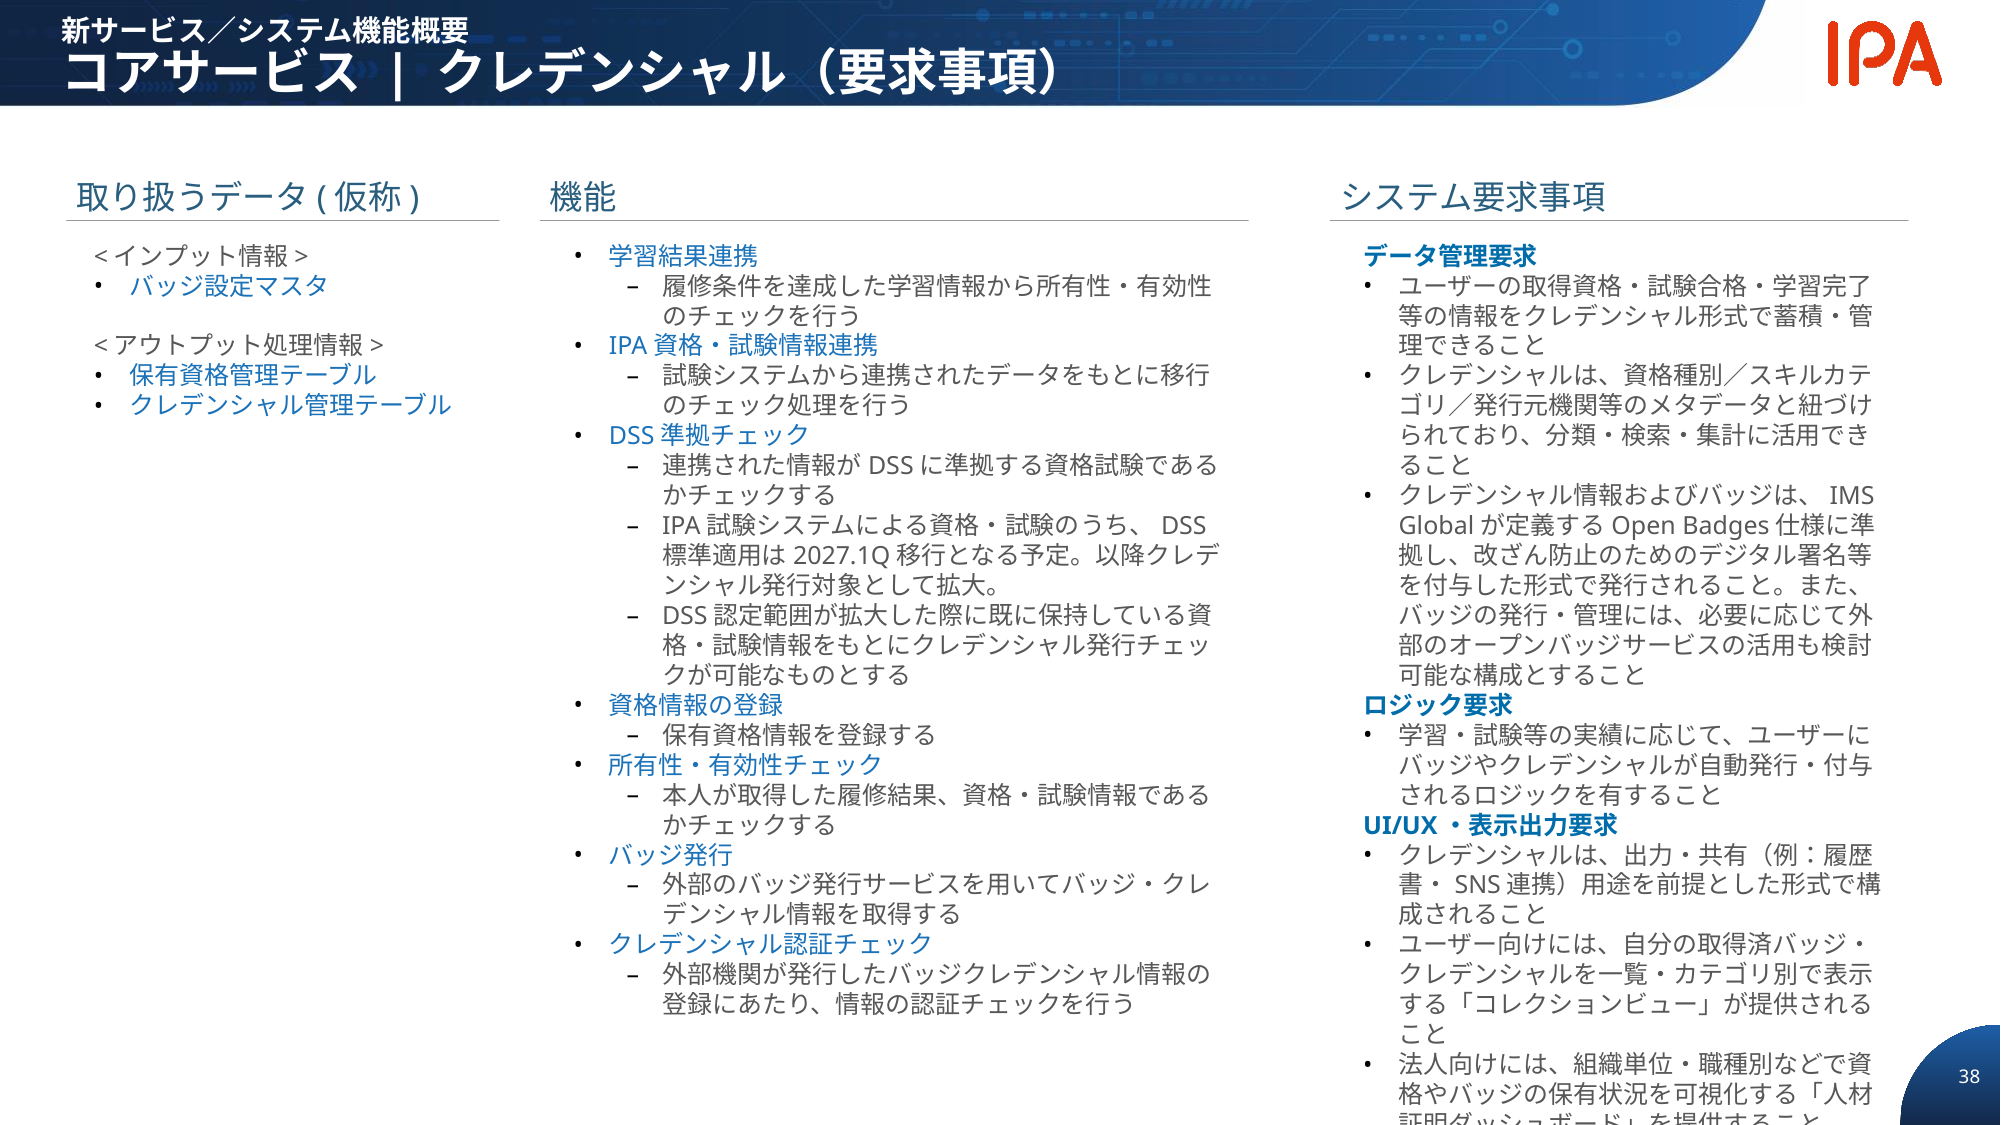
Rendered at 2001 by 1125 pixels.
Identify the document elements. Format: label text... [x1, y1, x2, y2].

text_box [60, 174, 500, 221]
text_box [534, 174, 1249, 221]
picture [1828, 21, 1942, 86]
text_box 新サービス／システム機能概要 コアサービス | クレデンシャル（要求事項） [61, 16, 1794, 92]
picture [0, 0, 1805, 108]
text_box システム要求事項 [1324, 174, 1904, 218]
text_box <インプット情報> バッジ設定マスタ <アウトプット処理情報> 保有資格管理テーブル クレデンシャル管理テーブル [60, 232, 500, 1040]
text_box データ管理要求 ユーザーの取得資格・試験合格・学習完了等の情報をクレデンシャル形式で蓄積・管理できること クレデンシャルは、資格種別／スキルカテゴリ／発行元機関等のメタデータと紐づけられており、分類・検索・集計に活用できること クレデンシャル情報およびバッジは、IMS Globalが定義するOpen Badges仕様に準拠し、改ざん防止のためのデジタル署名等を付与した形式で発行されること。また、バッジの発行・管理には、必要に応じて外部のオープンバッジサービスの活用も検討可能な構成とすること ロジック要求 学習・試験等の実績に応じて、ユーザーにバッジやクレデンシャルが自動発行・付与されるロジックを有すること UI/UX・表示出力要求 クレデンシャルは、出力・共有（例：履歴書・SNS連携）用途を前提とした形式で構成されること ユーザー向けには、自分の取得済バッジ・クレデンシャルを一覧・カテゴリ別で表示する「コレクションビュー」が提供されること 法人向けには、組織単位・職種別などで資格やバッジの保有状況を可視化する「人材証明ダッシュボード」を提供すること [1330, 232, 1904, 384]
text_box 学習結果連携 履修条件を達成した学習情報から所有性・有効性のチェックを行う IPA資格・試験情報連携 試験システムから連携されたデータをもとに移行のチェック処理を行う DSS準拠チェック 連携された情報がDSSに準拠する資格試験であるかチェックする IPA試験システムによる資格・試験のうち、DSS標準適用は2027.1Q移行となる予定。以降クレデンシャル発行対象として拡大。 DSS認定範囲が拡大した際に既に保持している資格・試験情報をもとにクレデンシャル発行チェックが可能なものとする 資格情報の登録 保有資格情報を登録する 所有性・有効性チェック 本人が取得した履修結果、資格・試験情報であるかチェックする バッジ発行 外部のバッジ発行サービスを用いてバッジ・クレデンシャル情報を取得する クレデンシャル認証チェック 外部機関が発行したバッジクレデンシャル情報の登録にあたり、情報の認証チェックを行う [540, 232, 1249, 1040]
